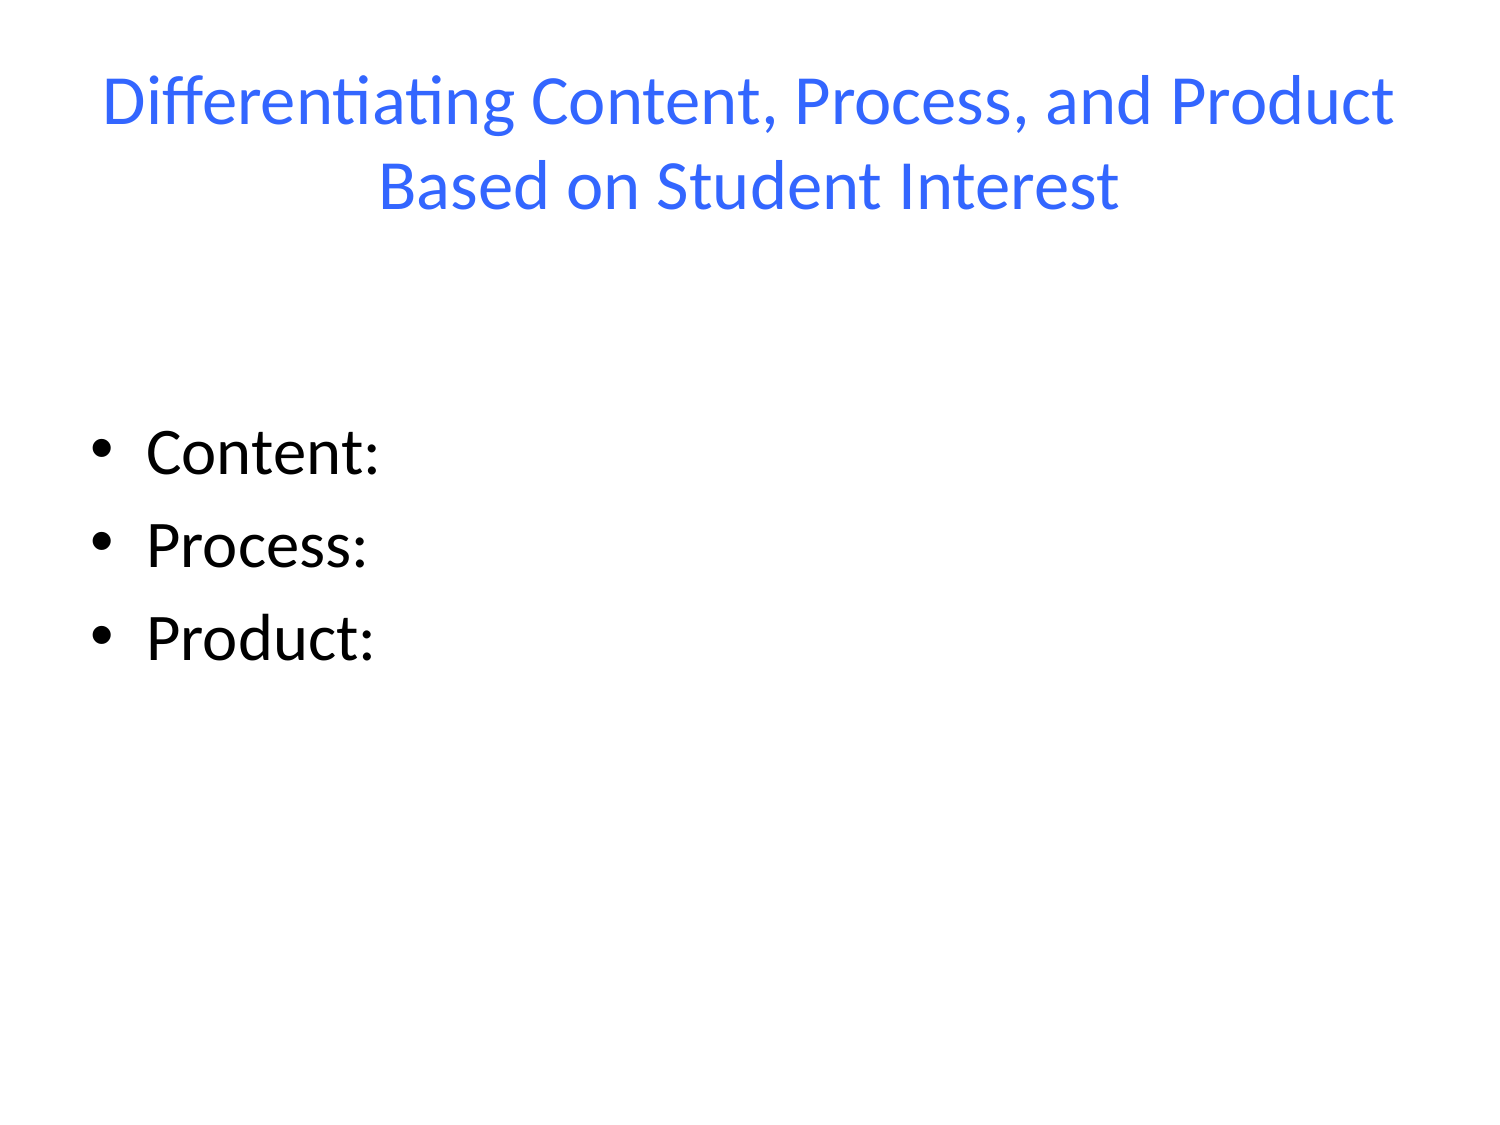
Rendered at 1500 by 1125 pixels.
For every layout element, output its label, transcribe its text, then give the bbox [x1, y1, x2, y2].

list Content: Process: Product: [75, 399, 1425, 1005]
title Differentiating Content, Process, and Product Based on Student Interest [75, 45, 1425, 233]
